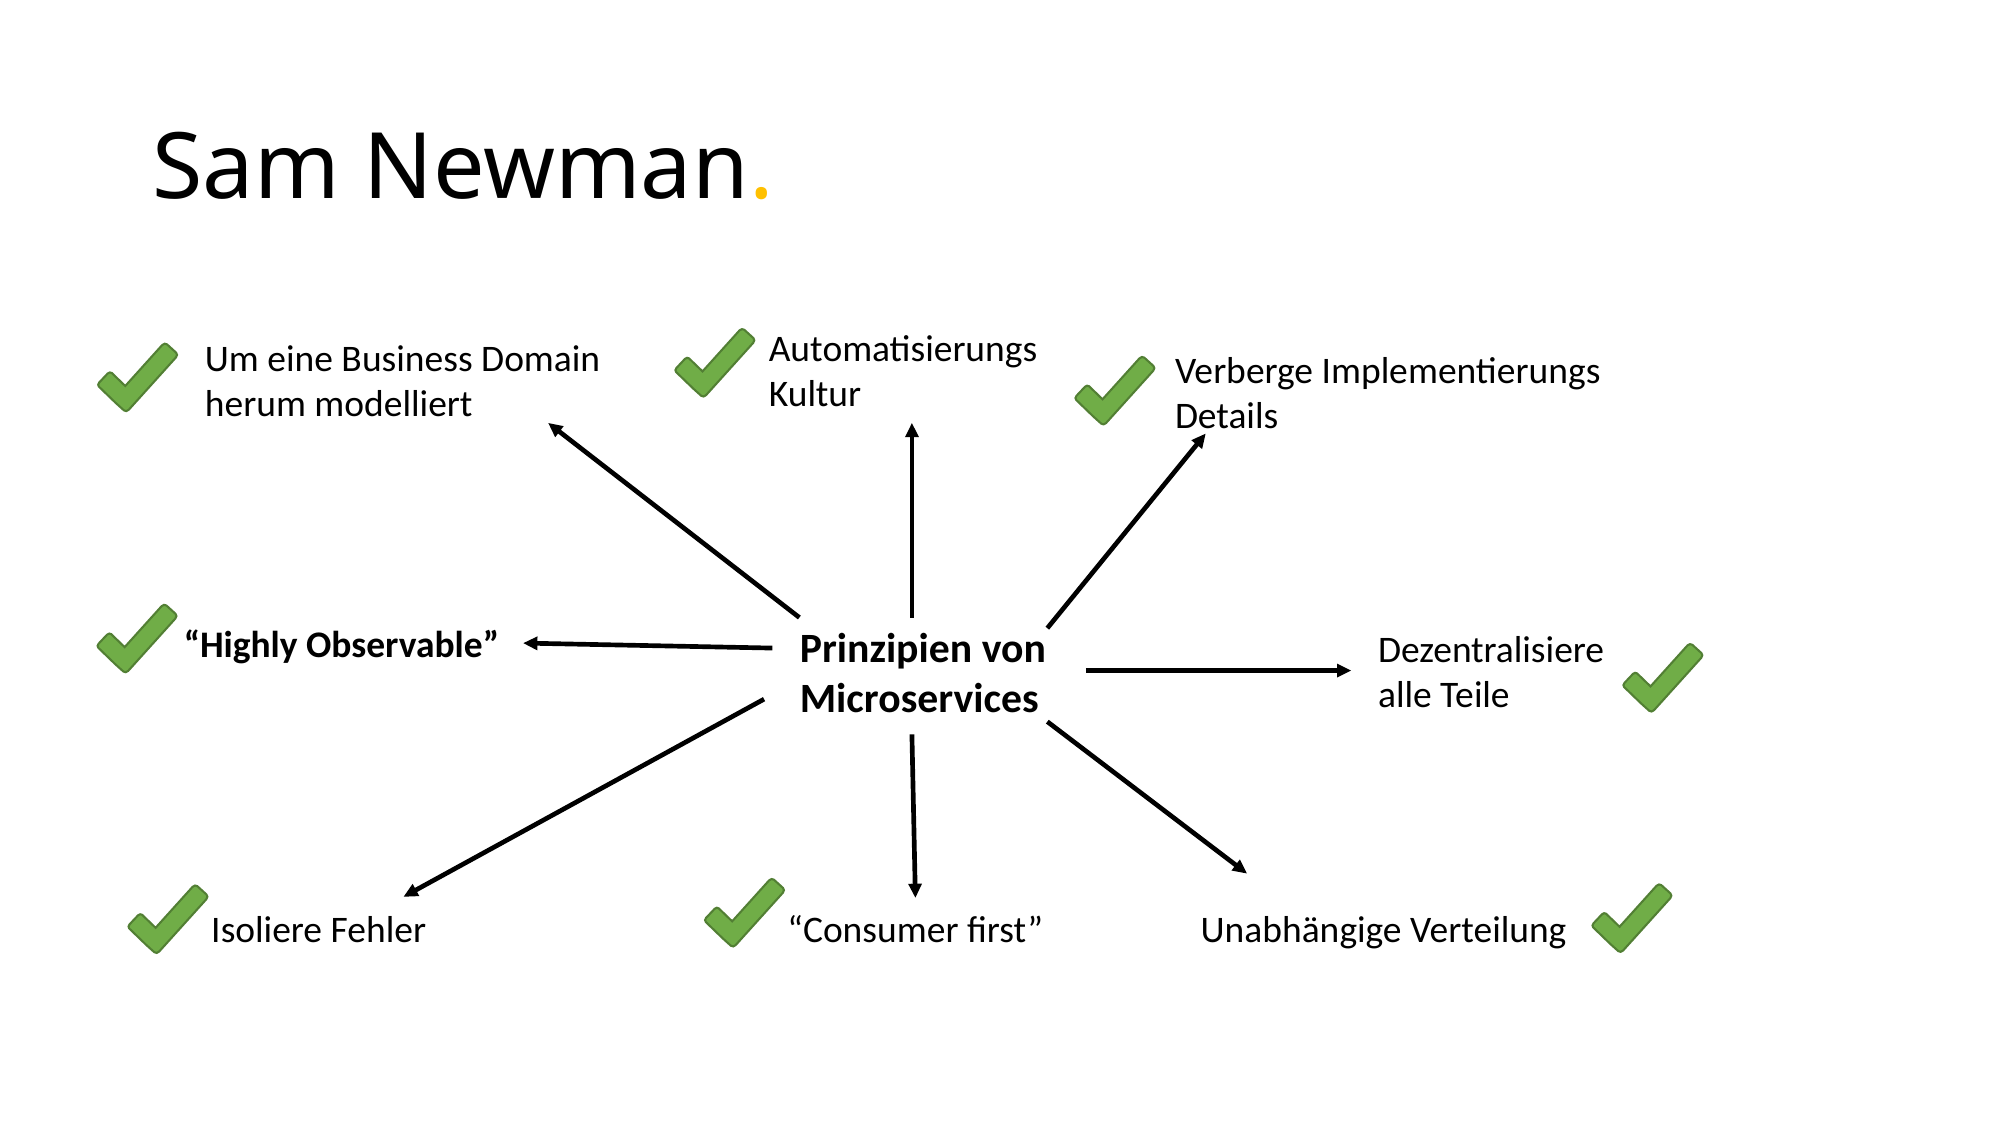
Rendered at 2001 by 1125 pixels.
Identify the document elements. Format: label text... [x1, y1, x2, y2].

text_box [403, 699, 764, 897]
text_box [1074, 355, 1156, 426]
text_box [911, 734, 916, 898]
text_box [127, 884, 209, 955]
text_box Verberge Implementierungs Details [1160, 338, 1616, 444]
title Sam Newman. [137, 59, 1863, 278]
text_box “Highly Observable” [169, 612, 515, 673]
text_box Unabhängige Verteilung [1185, 897, 1591, 958]
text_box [1047, 721, 1247, 874]
text_box Automatisierungs Kultur [753, 317, 1053, 422]
text_box “Consumer first” [772, 897, 1059, 958]
text_box Dezentralisiere alle Teile [1363, 617, 1628, 723]
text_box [548, 423, 800, 618]
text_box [523, 643, 773, 648]
text_box [97, 342, 179, 413]
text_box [1047, 433, 1206, 629]
text_box [674, 328, 756, 398]
text_box [96, 603, 178, 674]
text_box Isoliere Fehler [196, 897, 442, 958]
text_box Um eine Business Domain herum modelliert [190, 326, 625, 432]
text_box [703, 877, 786, 948]
text_box [1622, 643, 1704, 713]
text_box [1591, 883, 1673, 953]
text_box Prinzipien von Microservices [785, 613, 1071, 729]
